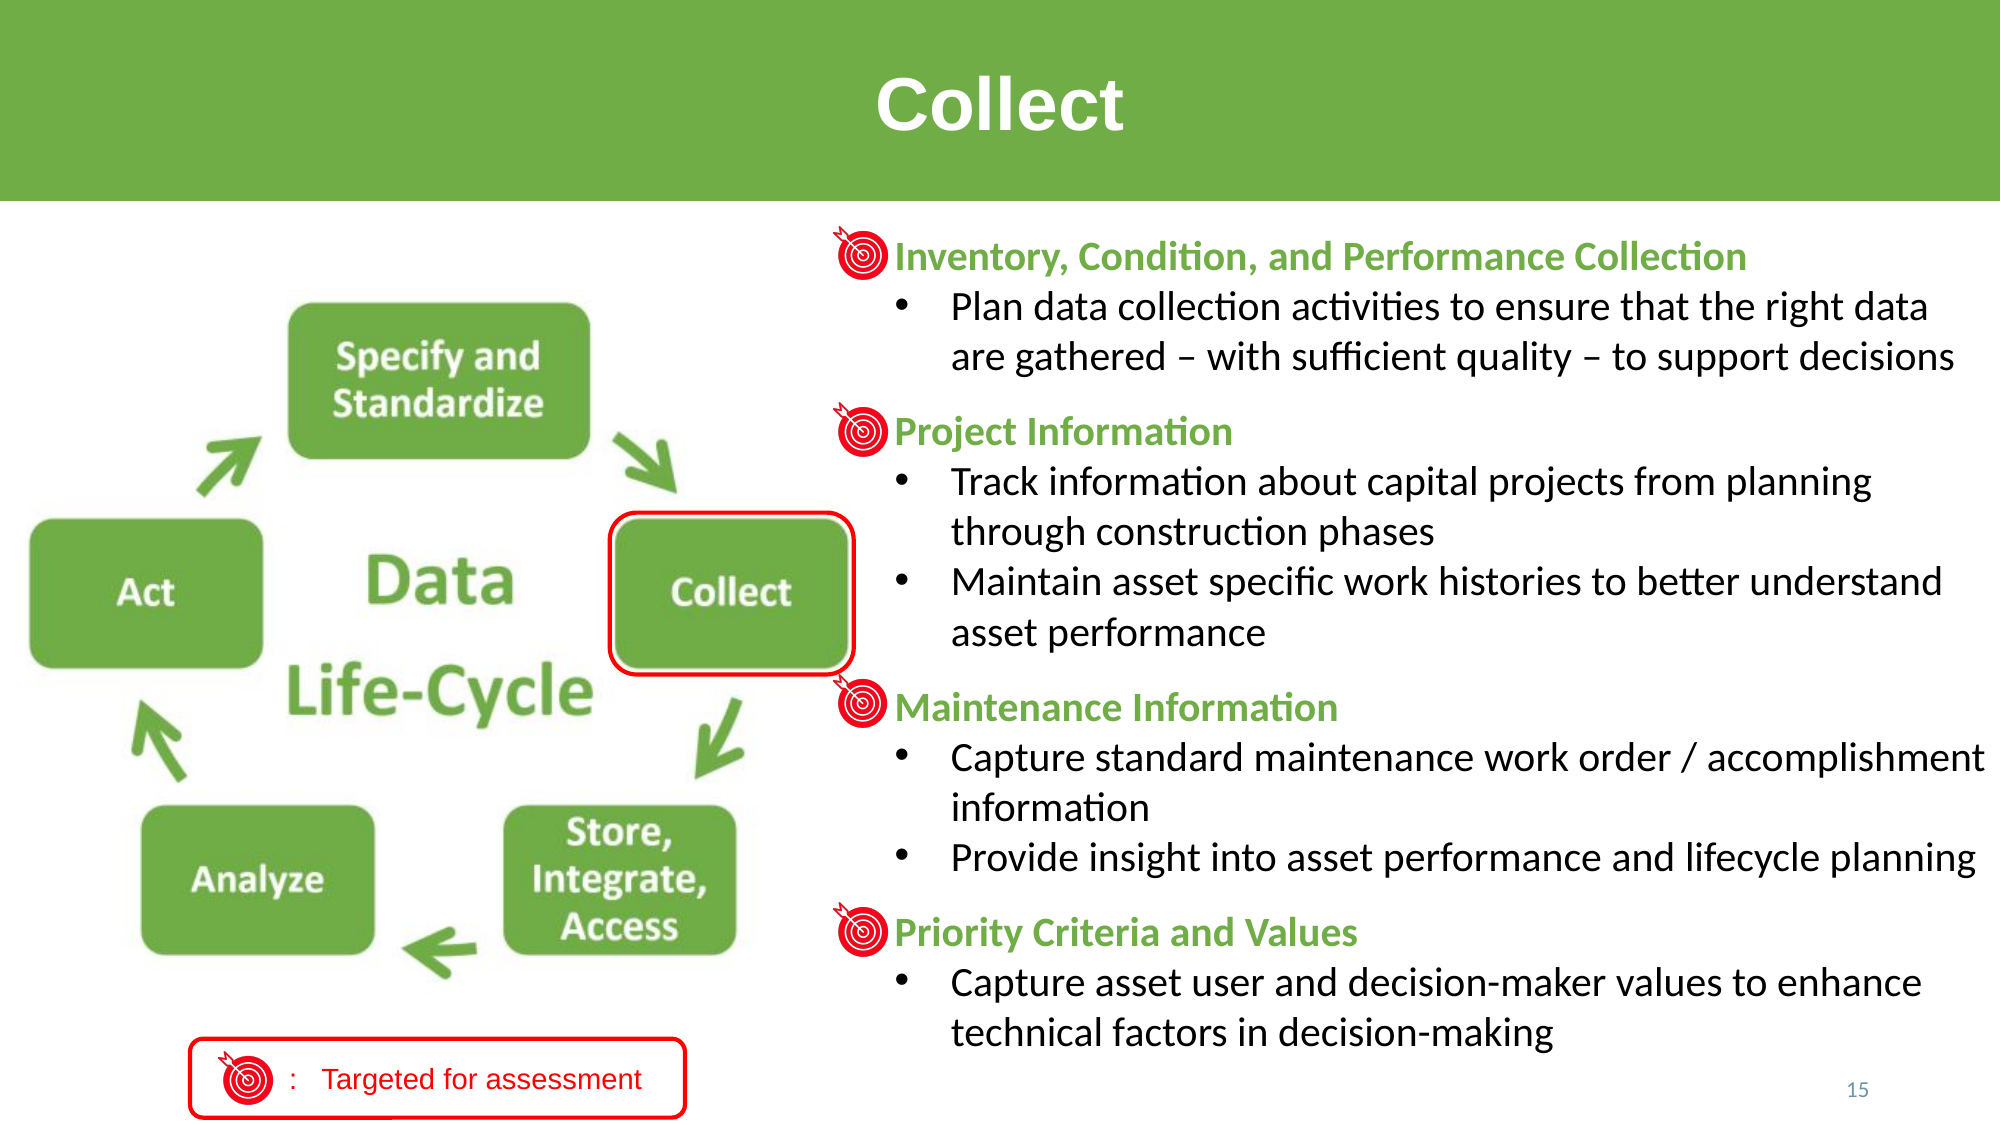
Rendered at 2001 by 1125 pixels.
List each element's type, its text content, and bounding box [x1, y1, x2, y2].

text_box Inventory, Condition, and Performance Collection Plan data collection activities to ensure that the right data are gathered – with sufficient quality – to support decisions Project Information Track information about capital projects from planning through construction phases Maintain asset specific work histories to better understand asset performance Maintenance Information Capture standard maintenance work order / accomplishment information Provide insight into asset performance and lifecycle planning Priority Criteria and Values Capture asset user and decision-maker values to enhance technical factors in decision-making [894, 229, 1988, 1055]
picture [832, 224, 889, 281]
title Collect [0, 0, 2000, 202]
text_box 15 [1715, 1066, 2000, 1111]
picture [3, 288, 889, 1007]
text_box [189, 1038, 686, 1118]
